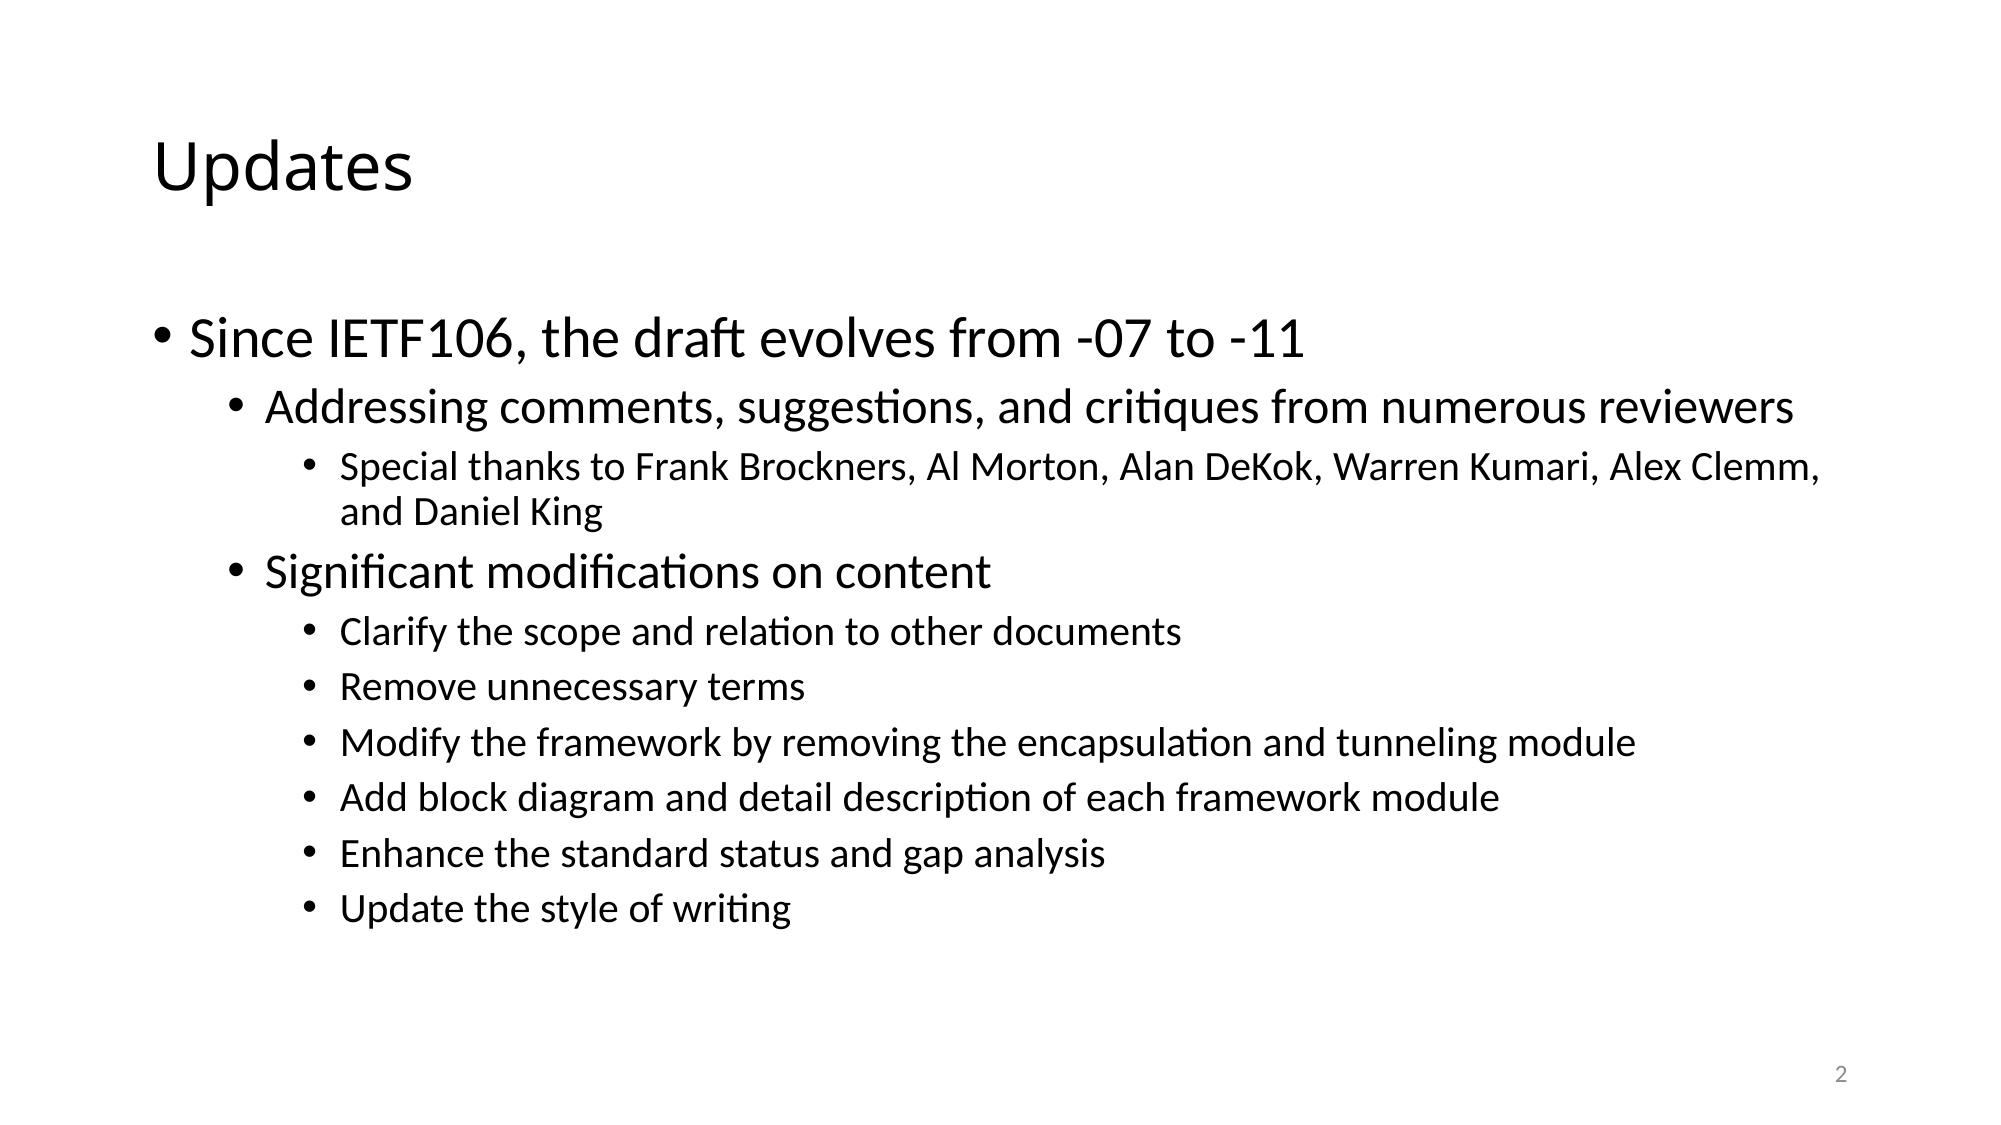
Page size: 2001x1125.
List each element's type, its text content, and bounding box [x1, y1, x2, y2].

title Updates [137, 59, 1863, 278]
list Since IETF106, the draft evolves from -07 to -11 Addressing comments, suggestions, and critiques from numerous reviewers Special thanks to Frank Brockners, Al Morton, Alan DeKok, Warren Kumari, Alex Clemm, and Daniel King Significant modifications on content Clarify the scope and relation to other documents Remove unnecessary terms Modify the framework by removing the encapsulation and tunneling module Add block diagram and detail description of each framework module Enhance the standard status and gap analysis Update the style of writing [137, 299, 1863, 1014]
slide_number 2 [1412, 1042, 1863, 1103]
